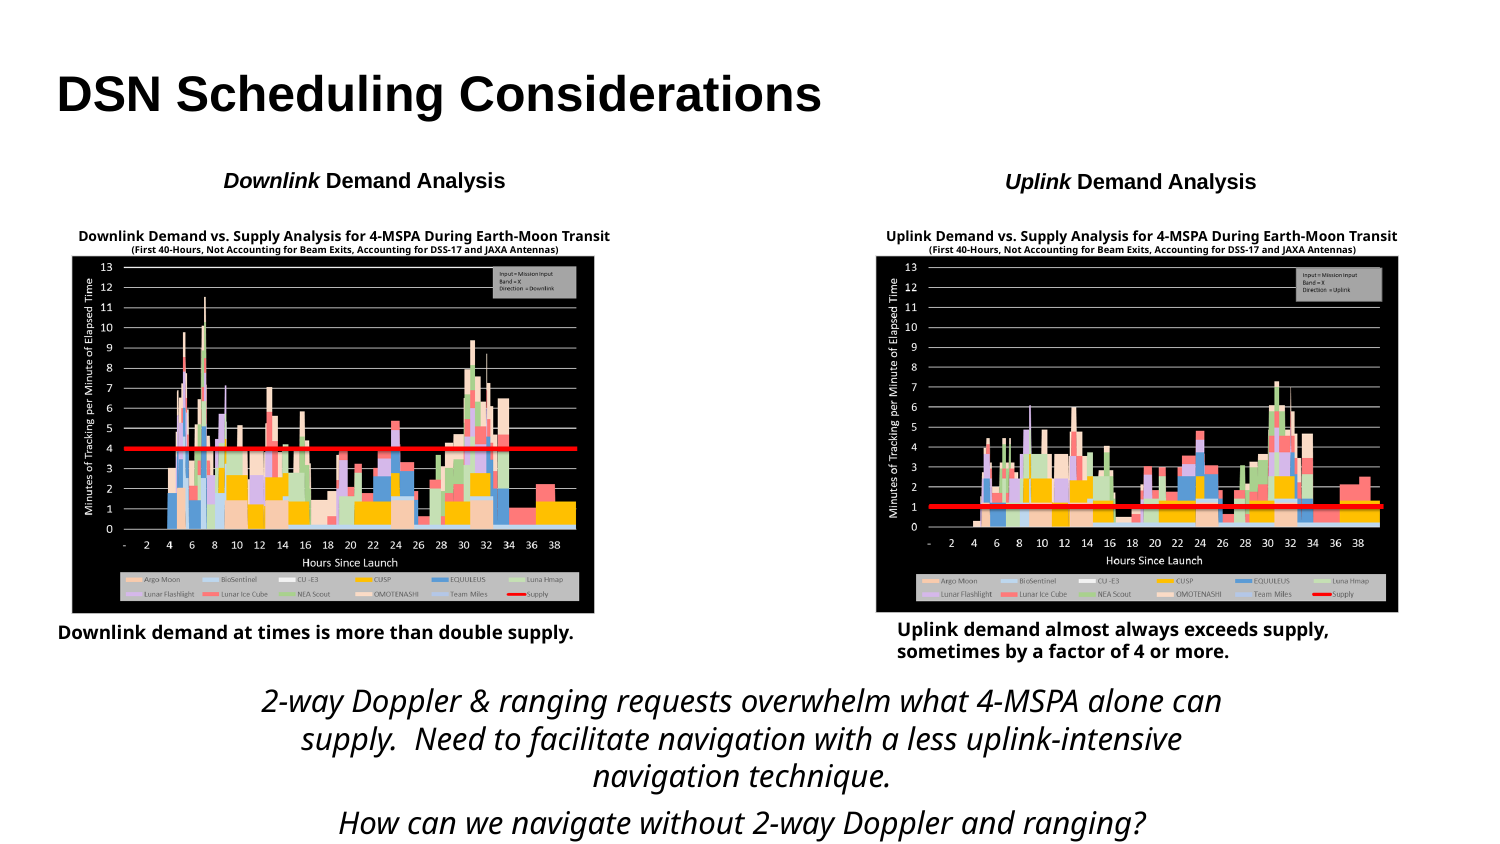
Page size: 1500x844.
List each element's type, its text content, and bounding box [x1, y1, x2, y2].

text_box Downlink demand at times is more than double supply. [42, 613, 589, 651]
title DSN Scheduling Considerations [41, 53, 1439, 125]
text_box Uplink Demand Analysis [990, 159, 1322, 201]
text_box Uplink Demand vs. Supply Analysis for 4-MSPA During Earth-Moon Transit (First 40-Hours, Not Accounting for Beam Exits, Accounting for DSS-17 and JAXA Antennas) [871, 220, 1414, 263]
text_box Downlink Demand vs. Supply Analysis for 4-MSPA During Earth-Moon Transit (First 40-Hours, Not Accounting for Beam Exits, Accounting for DSS-17 and JAXA Antennas) [63, 219, 627, 263]
picture [875, 254, 1399, 613]
text_box Uplink demand almost always exceeds supply, sometimes by a factor of 4 or more. [882, 620, 1399, 671]
picture [71, 254, 595, 614]
text_box 2-way Doppler & ranging requests overwhelm what 4-MSPA alone can supply. Need to facilitate navigation with a less uplink-intensive navigation technique. How can we navigate without 2-way Doppler and ranging? [222, 674, 1262, 844]
text_box Downlink Demand Analysis [208, 159, 540, 201]
